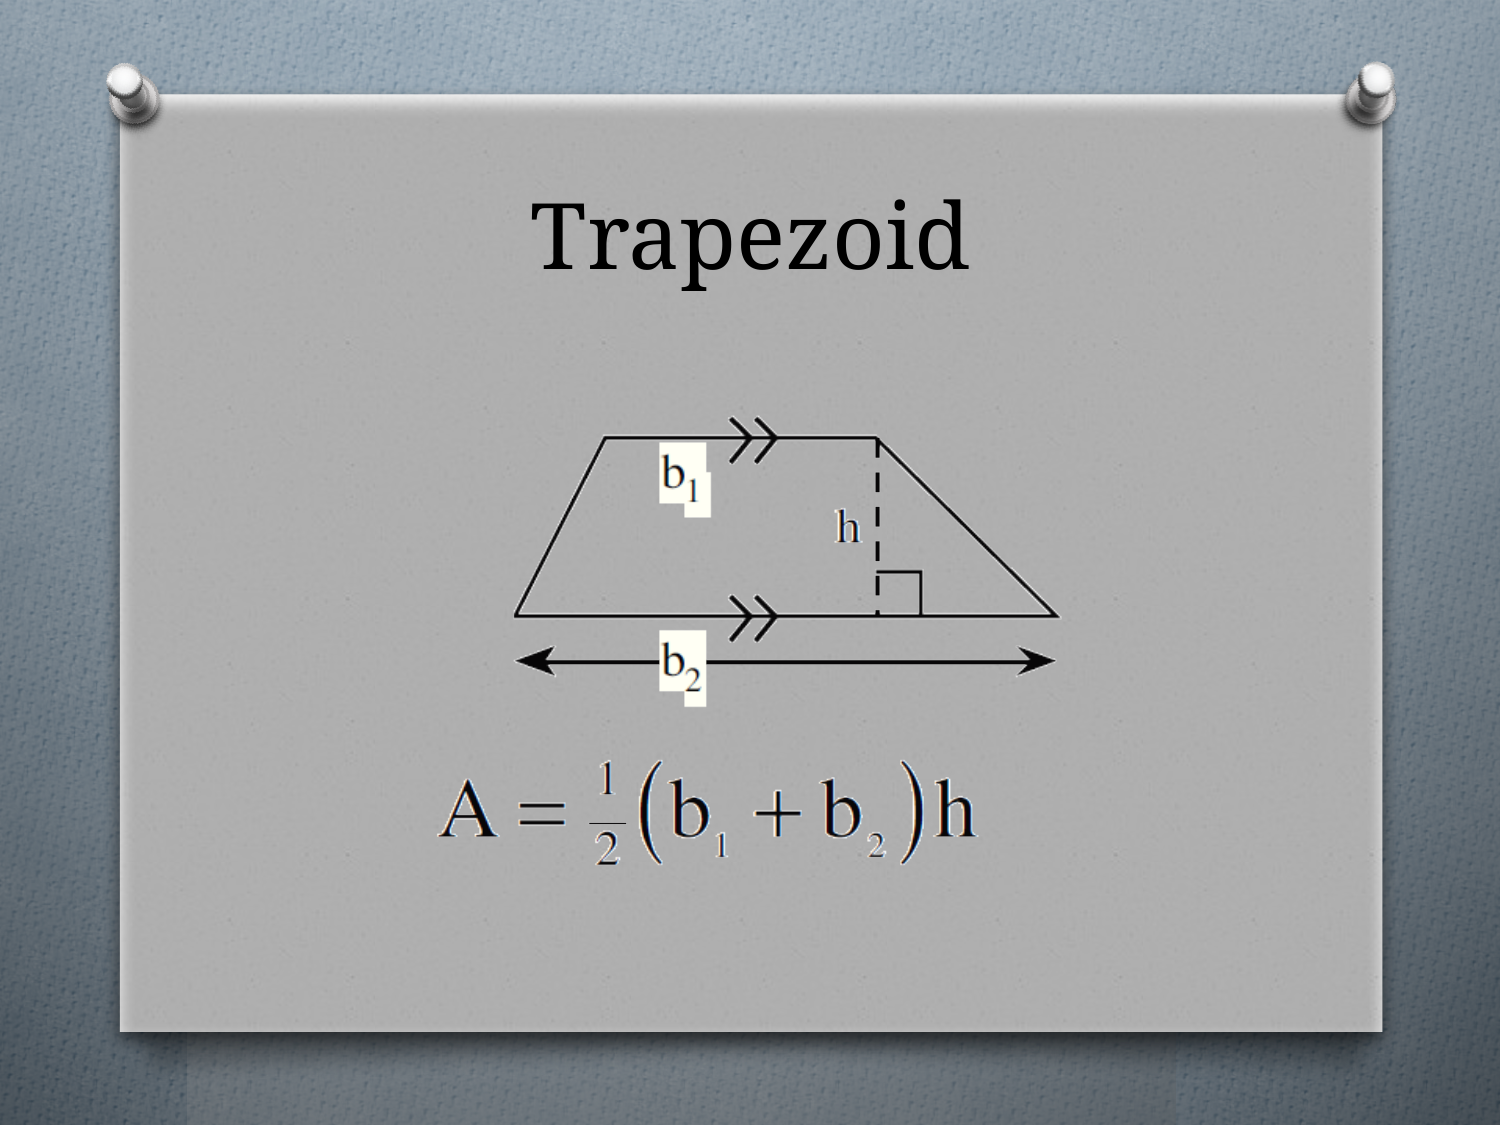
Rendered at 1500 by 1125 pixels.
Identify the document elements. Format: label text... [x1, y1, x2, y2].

picture [75, 29, 198, 153]
picture [1317, 35, 1439, 156]
title Trapezoid [179, 134, 1323, 332]
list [414, 402, 1083, 885]
